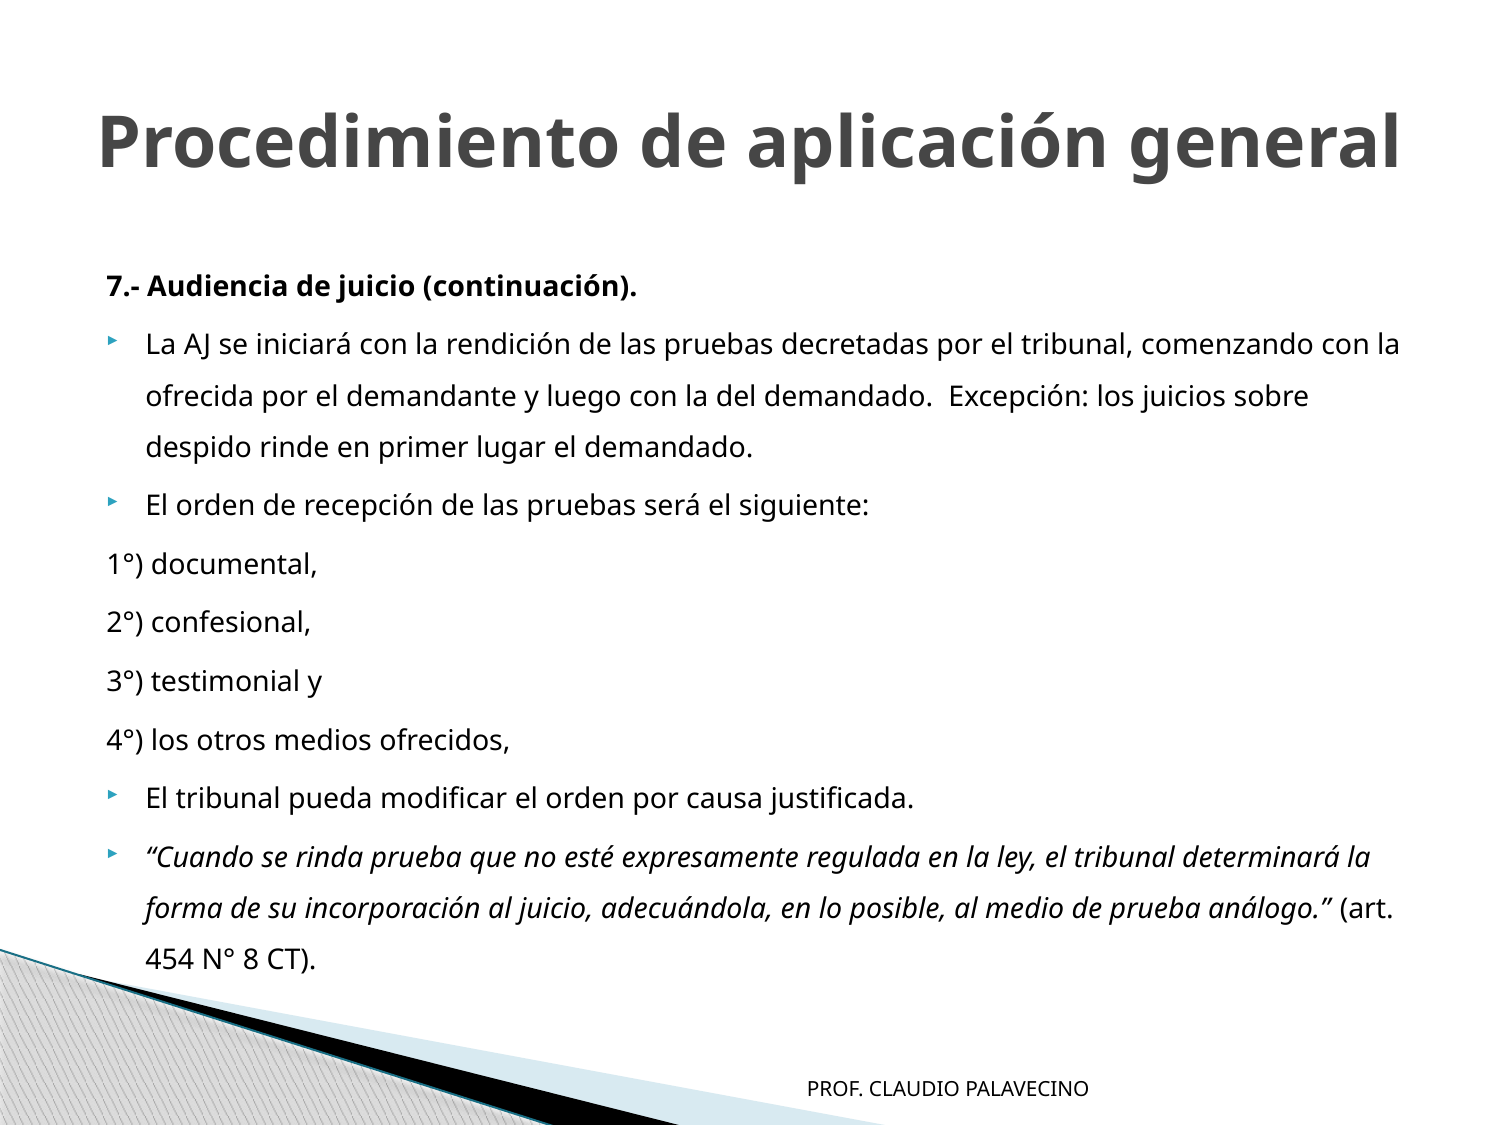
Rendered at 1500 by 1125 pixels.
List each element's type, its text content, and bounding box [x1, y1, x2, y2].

footer PROF. CLAUDIO PALAVECINO [718, 1051, 1105, 1112]
title Procedimiento de aplicación general [75, 45, 1425, 233]
list 7.- Audiencia de juicio (continuación). La AJ se iniciará con la rendición de las pruebas decretadas por el tribunal, comenzando con la ofrecida por el demandante y luego con la del demandado. Excepción: los juicios sobre despido rinde en primer lugar el demandado. El orden de recepción de las pruebas será el siguiente: 1°) documental, 2°) confesional, 3°) testimonial y 4°) los otros medios ofrecidos, El tribunal pueda modificar el orden por causa justificada. “Cuando se rinda prueba que no esté expresamente regulada en la ley, el tribunal determinará la forma de su incorporación al juicio, adecuándola, en lo posible, al medio de prueba análogo.” (art. 454 N° 8 CT). [75, 243, 1425, 986]
